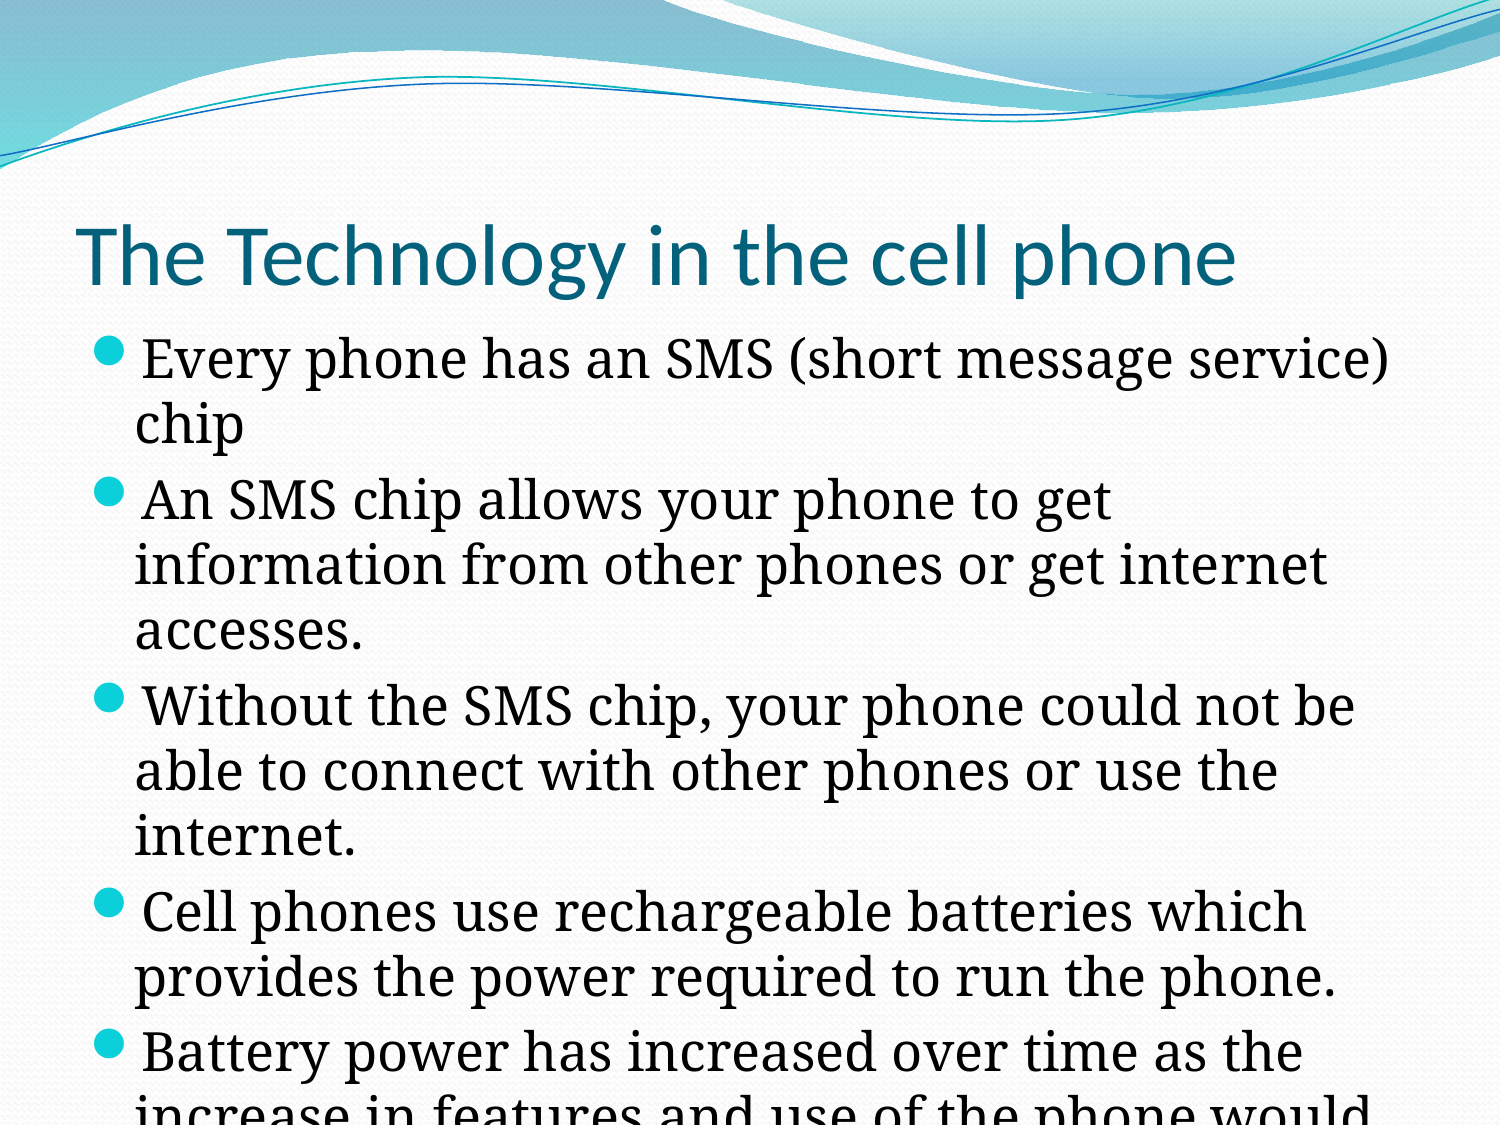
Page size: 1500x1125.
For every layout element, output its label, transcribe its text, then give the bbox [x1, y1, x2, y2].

list Every phone has an SMS (short message service) chip An SMS chip allows your phone to get information from other phones or get internet accesses. Without the SMS chip, your phone could not be able to connect with other phones or use the internet. Cell phones use rechargeable batteries which provides the power required to run the phone. Battery power has increased over time as the increase in features and use of the phone would require more power. [75, 317, 1425, 1038]
title The Technology in the cell phone [75, 115, 1425, 303]
